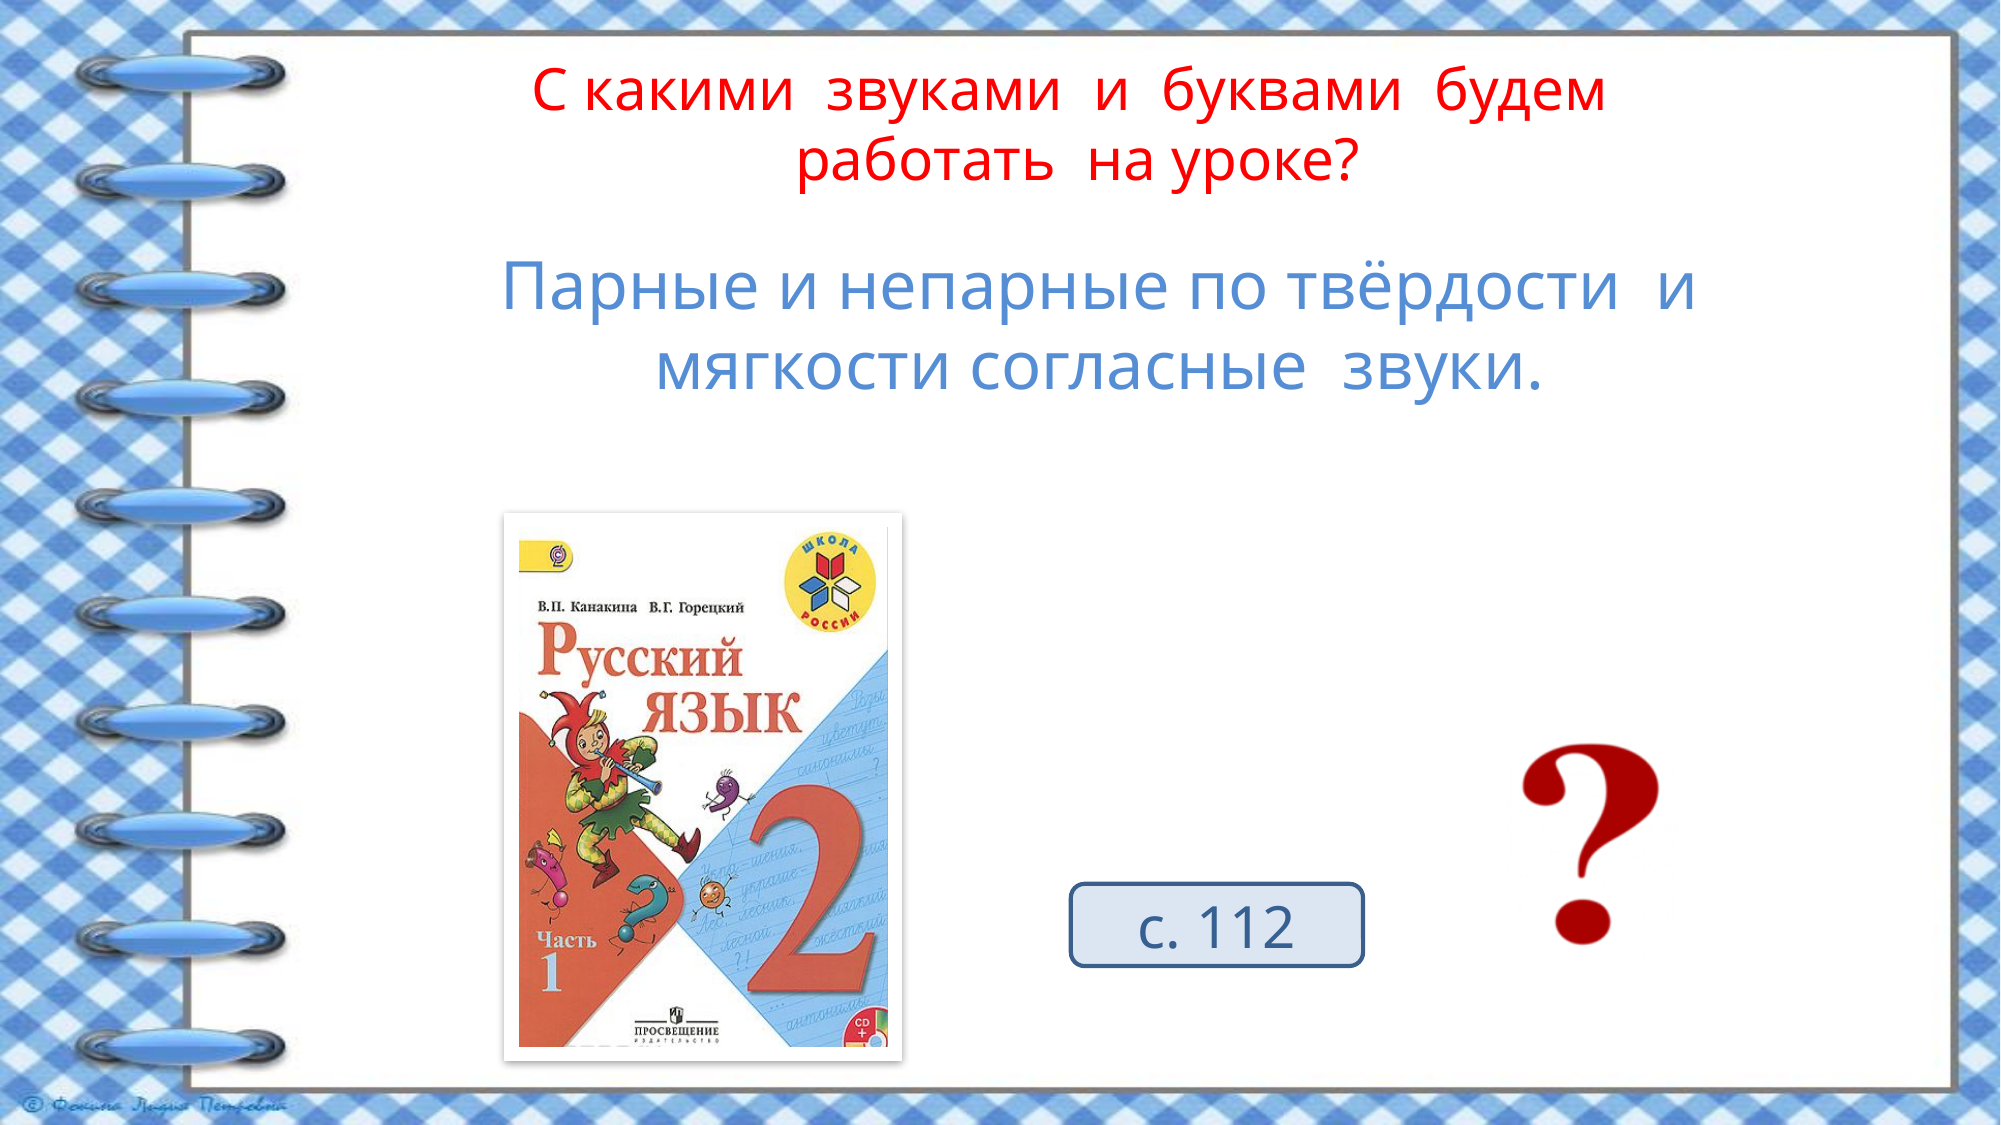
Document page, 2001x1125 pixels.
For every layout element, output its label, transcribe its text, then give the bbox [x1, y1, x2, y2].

text_box с. 112 [1068, 881, 1366, 969]
text_box Парные и непарные по твёрдости и мягкости согласные звуки. [480, 235, 1721, 528]
title С какими звуками и буквами будем работать на уроке? [480, 45, 1675, 233]
picture [0, 0, 2001, 1125]
